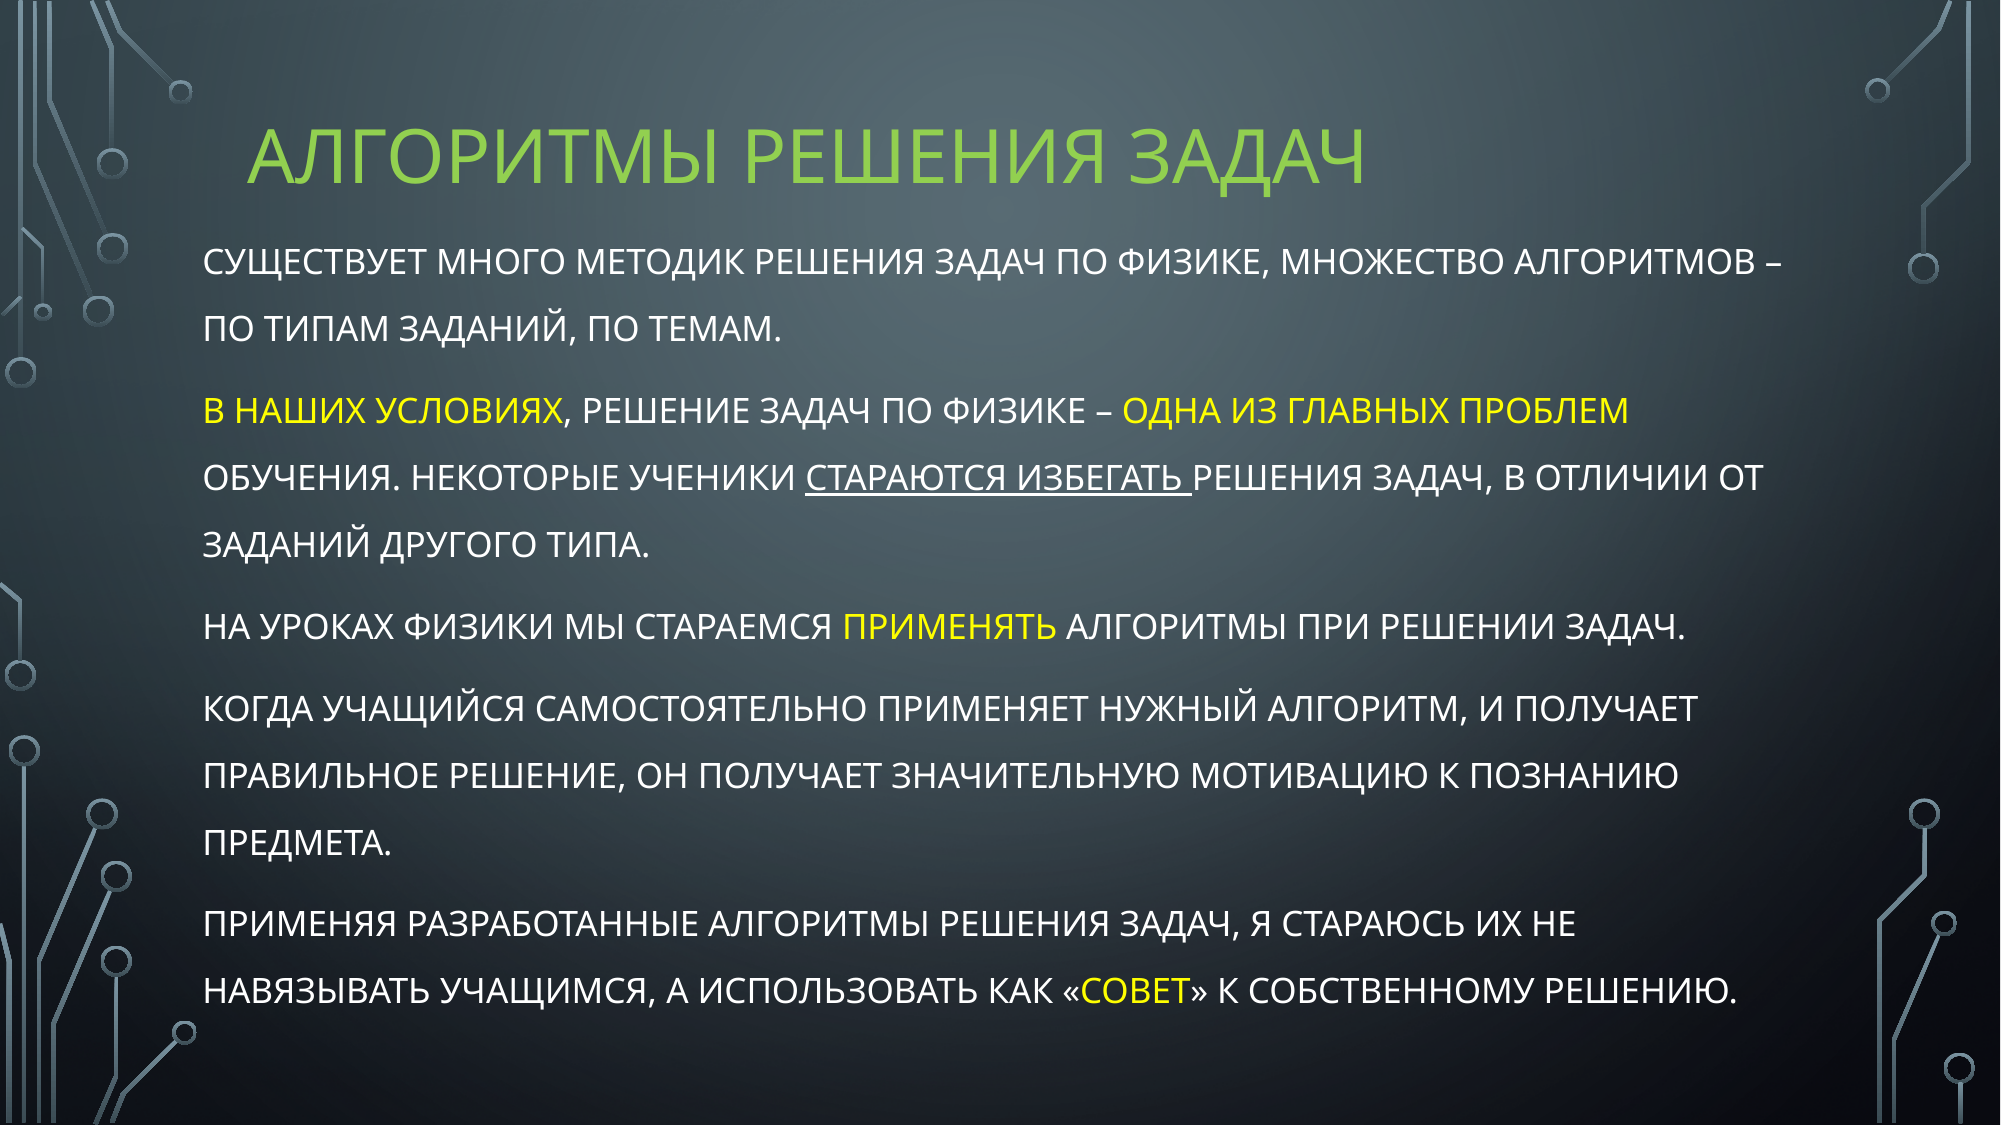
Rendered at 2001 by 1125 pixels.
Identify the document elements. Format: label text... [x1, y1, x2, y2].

title Алгоритмы решения задач [232, 89, 1858, 208]
list Существует много методик решения задач по физике, множество алгоритмов – по типам заданий, по темам. В наших условиях, решение задач по физике – одна из главных проблем обучения. Некоторые ученики стараются избегать решения задач, в отличии от заданий другого типа. На уроках физики мы стараемся применять алгоритмы при решении задач. когда учащийся самостоятельно применяет нужный алгоритм, и получает правильное решение, он получает значительную мотивацию к познанию предмета. Применяя разработанные алгоритмы решения задач, я стараюсь их не навязывать учащимся, а использовать как «совет» к собственному решению. [187, 207, 1813, 1036]
